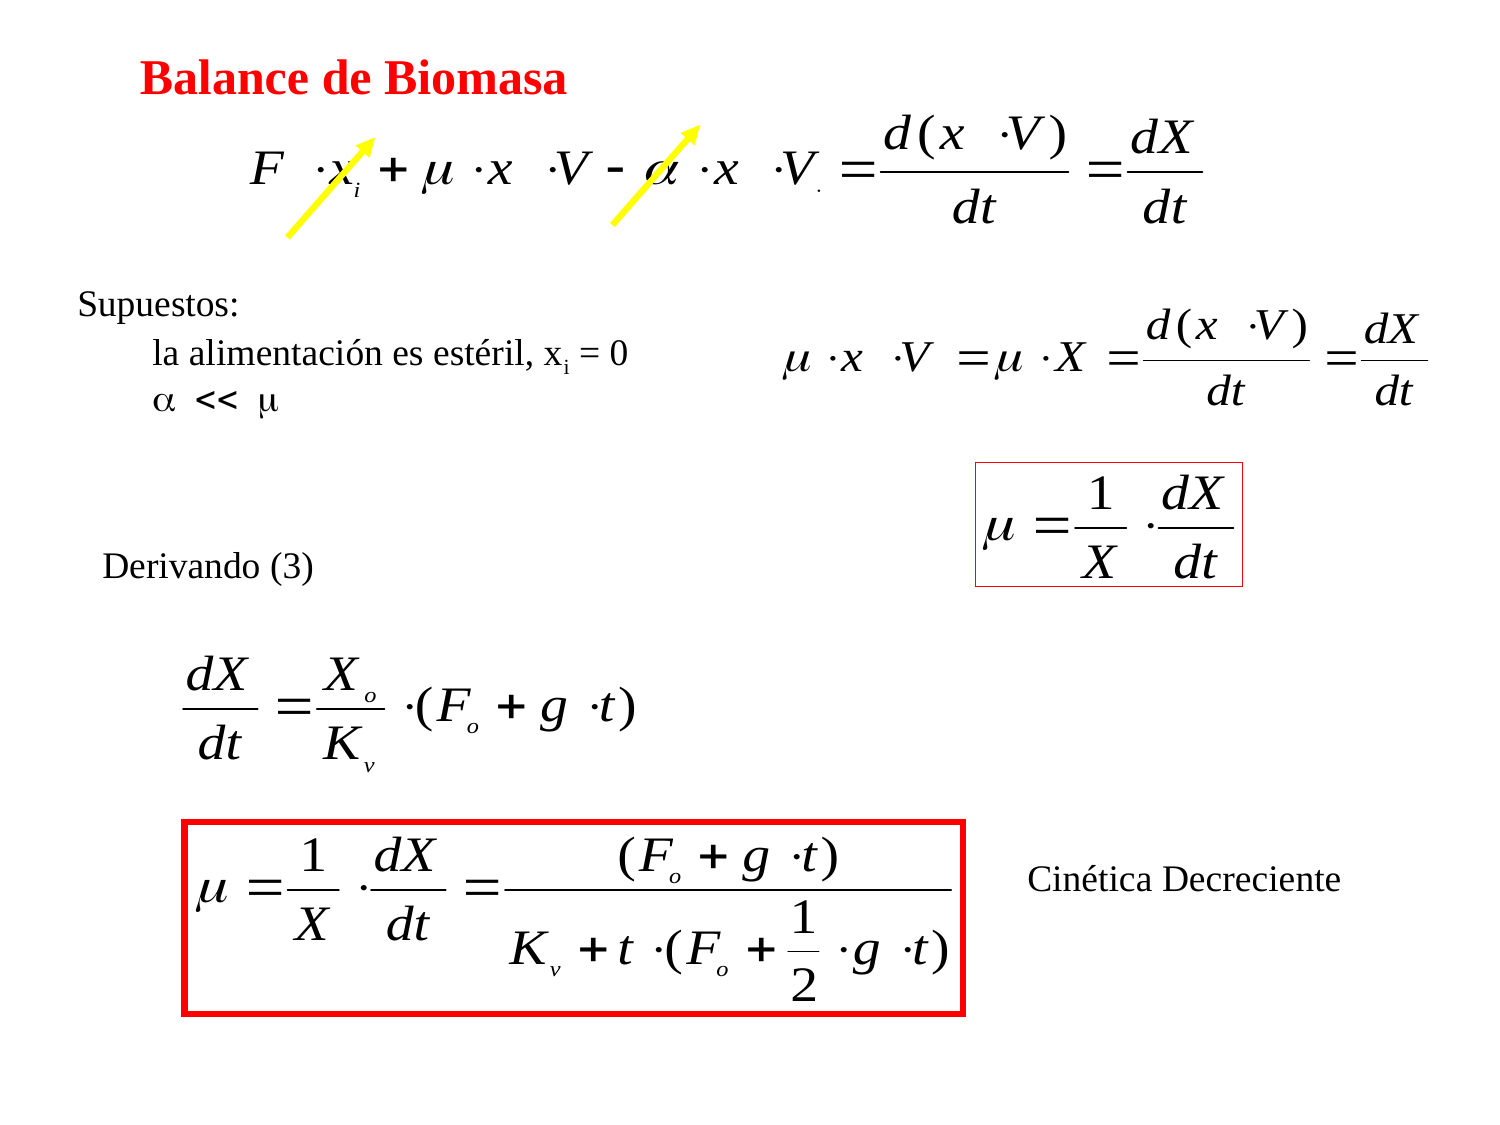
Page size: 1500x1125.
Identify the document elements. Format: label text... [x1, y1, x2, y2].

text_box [774, 299, 1436, 413]
text_box Supuestos: la alimentación es estéril, xi = 0 a << m [62, 287, 713, 425]
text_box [187, 824, 1376, 1012]
text_box [209, 319, 241, 395]
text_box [87, 549, 738, 781]
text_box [287, 124, 701, 238]
text_box Balance de Biomasa [124, 37, 1179, 113]
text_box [974, 462, 1244, 587]
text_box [241, 103, 1213, 232]
